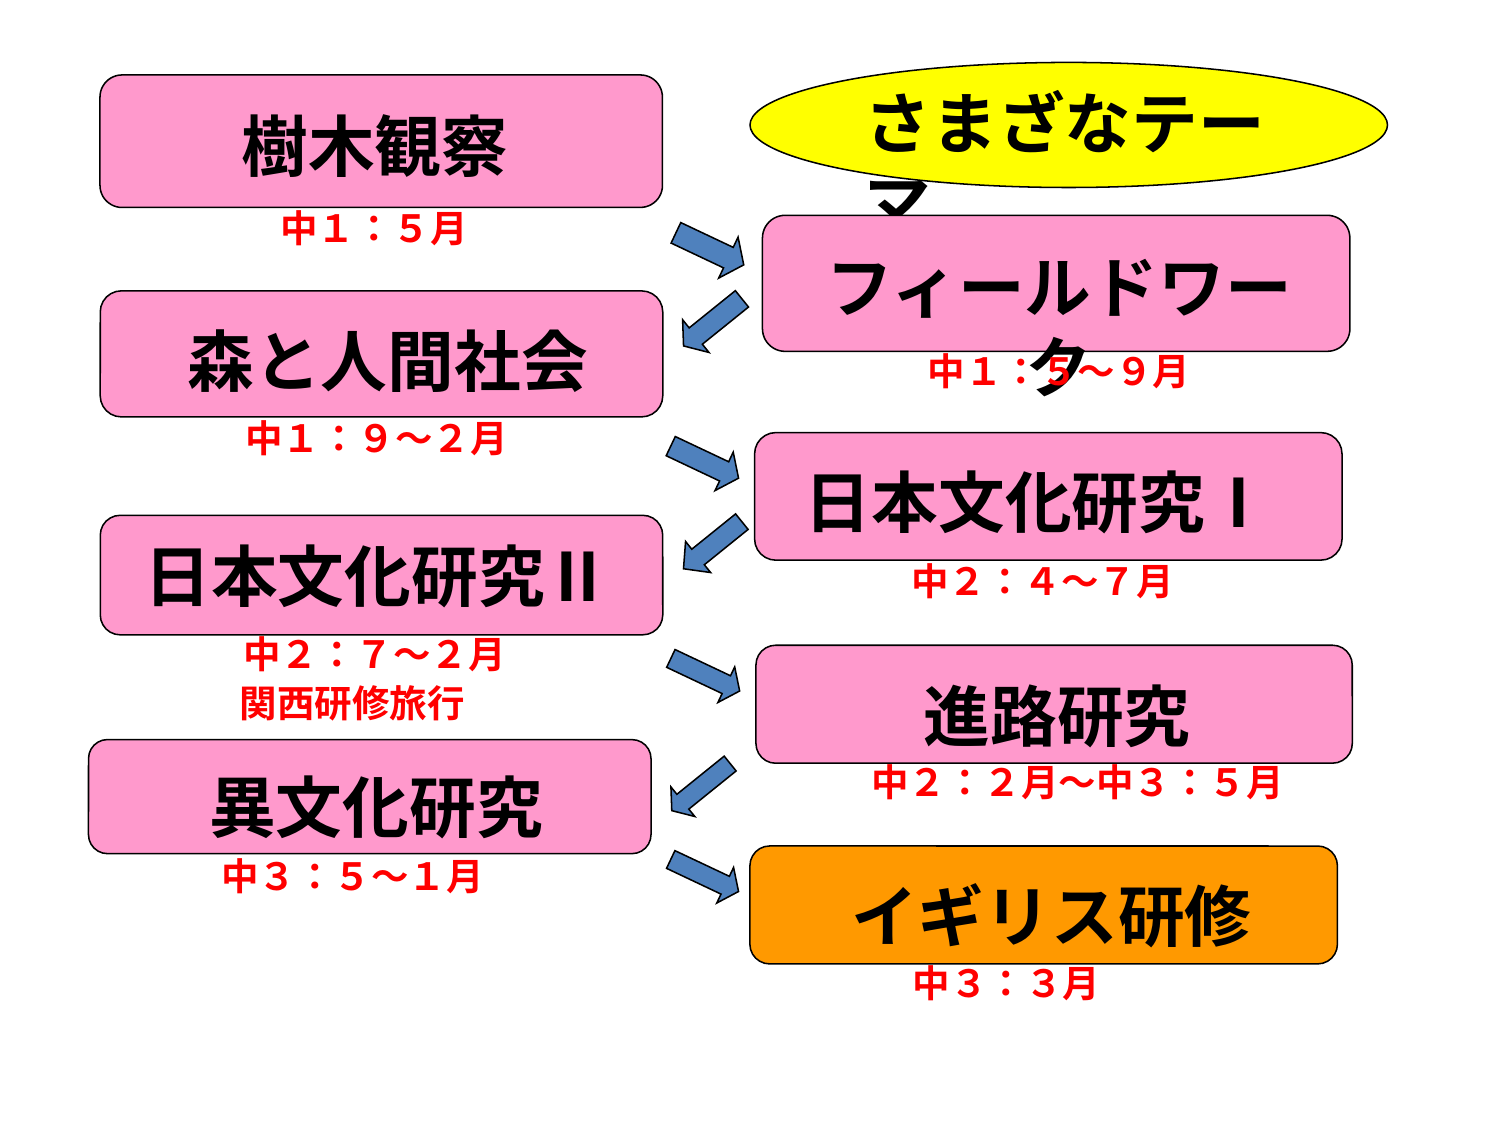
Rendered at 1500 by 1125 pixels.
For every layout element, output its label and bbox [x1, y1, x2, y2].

text_box [100, 515, 751, 749]
text_box [666, 845, 1338, 1029]
text_box [88, 739, 739, 922]
text_box [99, 74, 663, 273]
text_box [666, 645, 1353, 828]
text_box [749, 62, 1388, 188]
text_box [672, 215, 1351, 417]
text_box [100, 290, 751, 484]
text_box [666, 432, 1343, 626]
